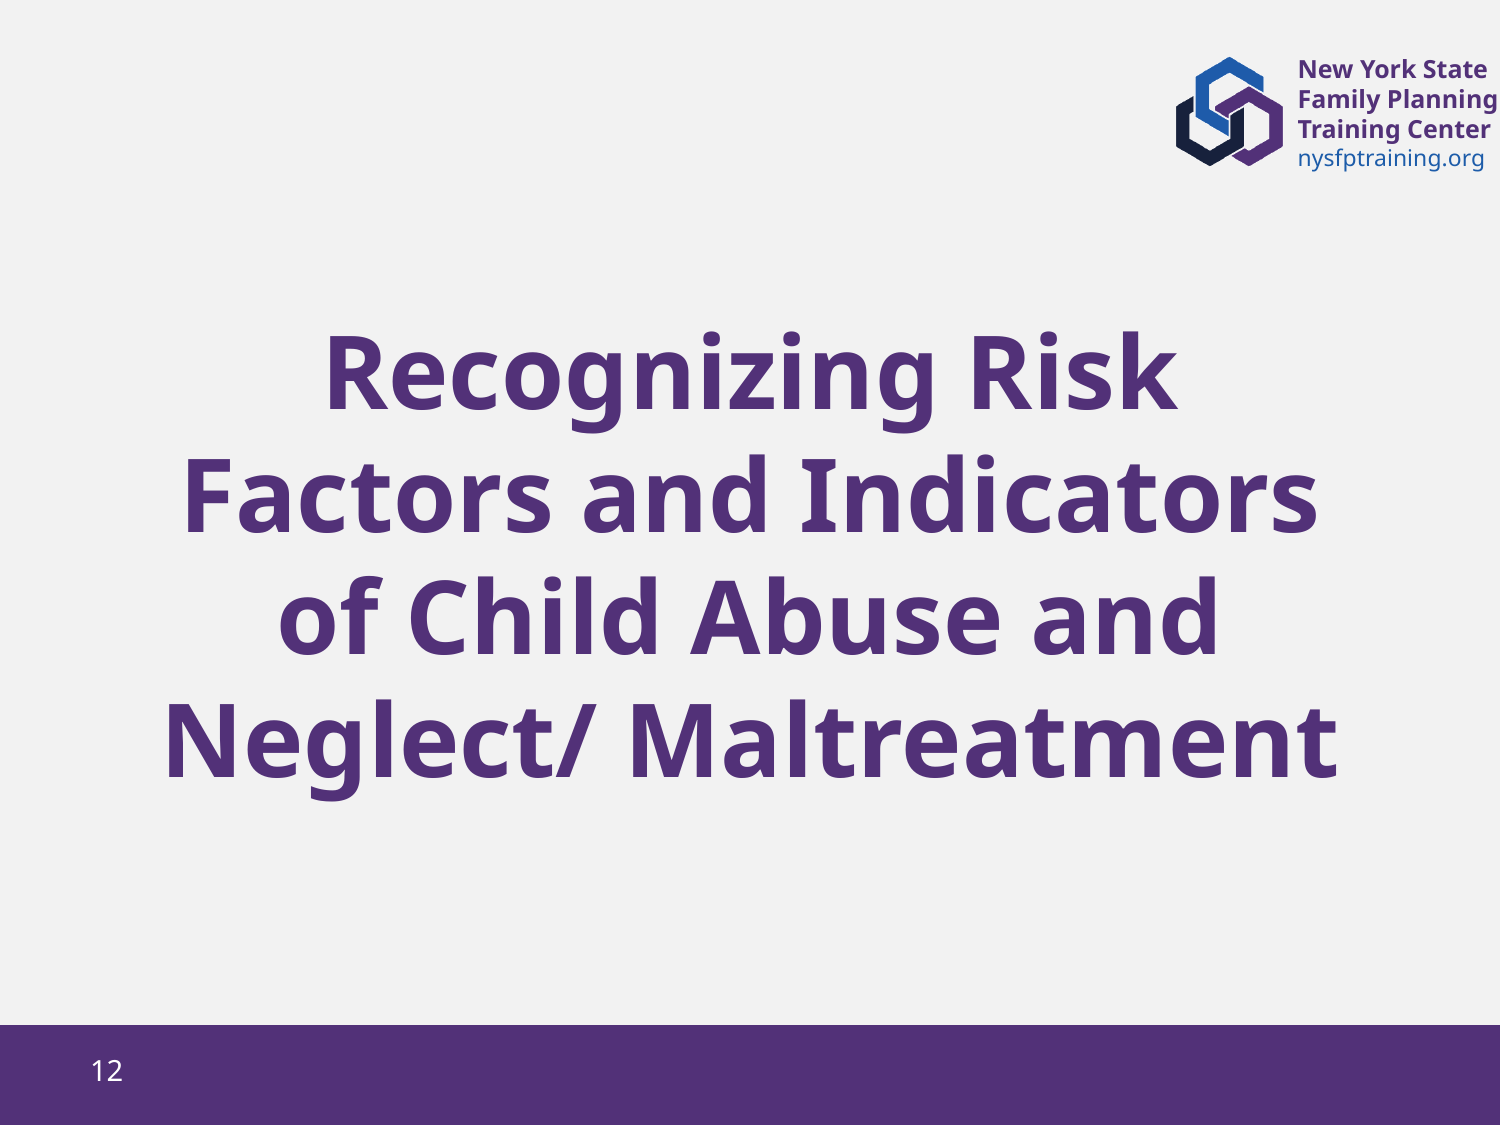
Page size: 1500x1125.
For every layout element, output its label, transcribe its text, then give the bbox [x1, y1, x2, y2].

picture [1175, 55, 1284, 168]
title Recognizing Risk Factors and Indicators of Child Abuse and Neglect/ Maltreatment [127, 299, 1372, 788]
slide_number 12 [75, 1042, 285, 1103]
